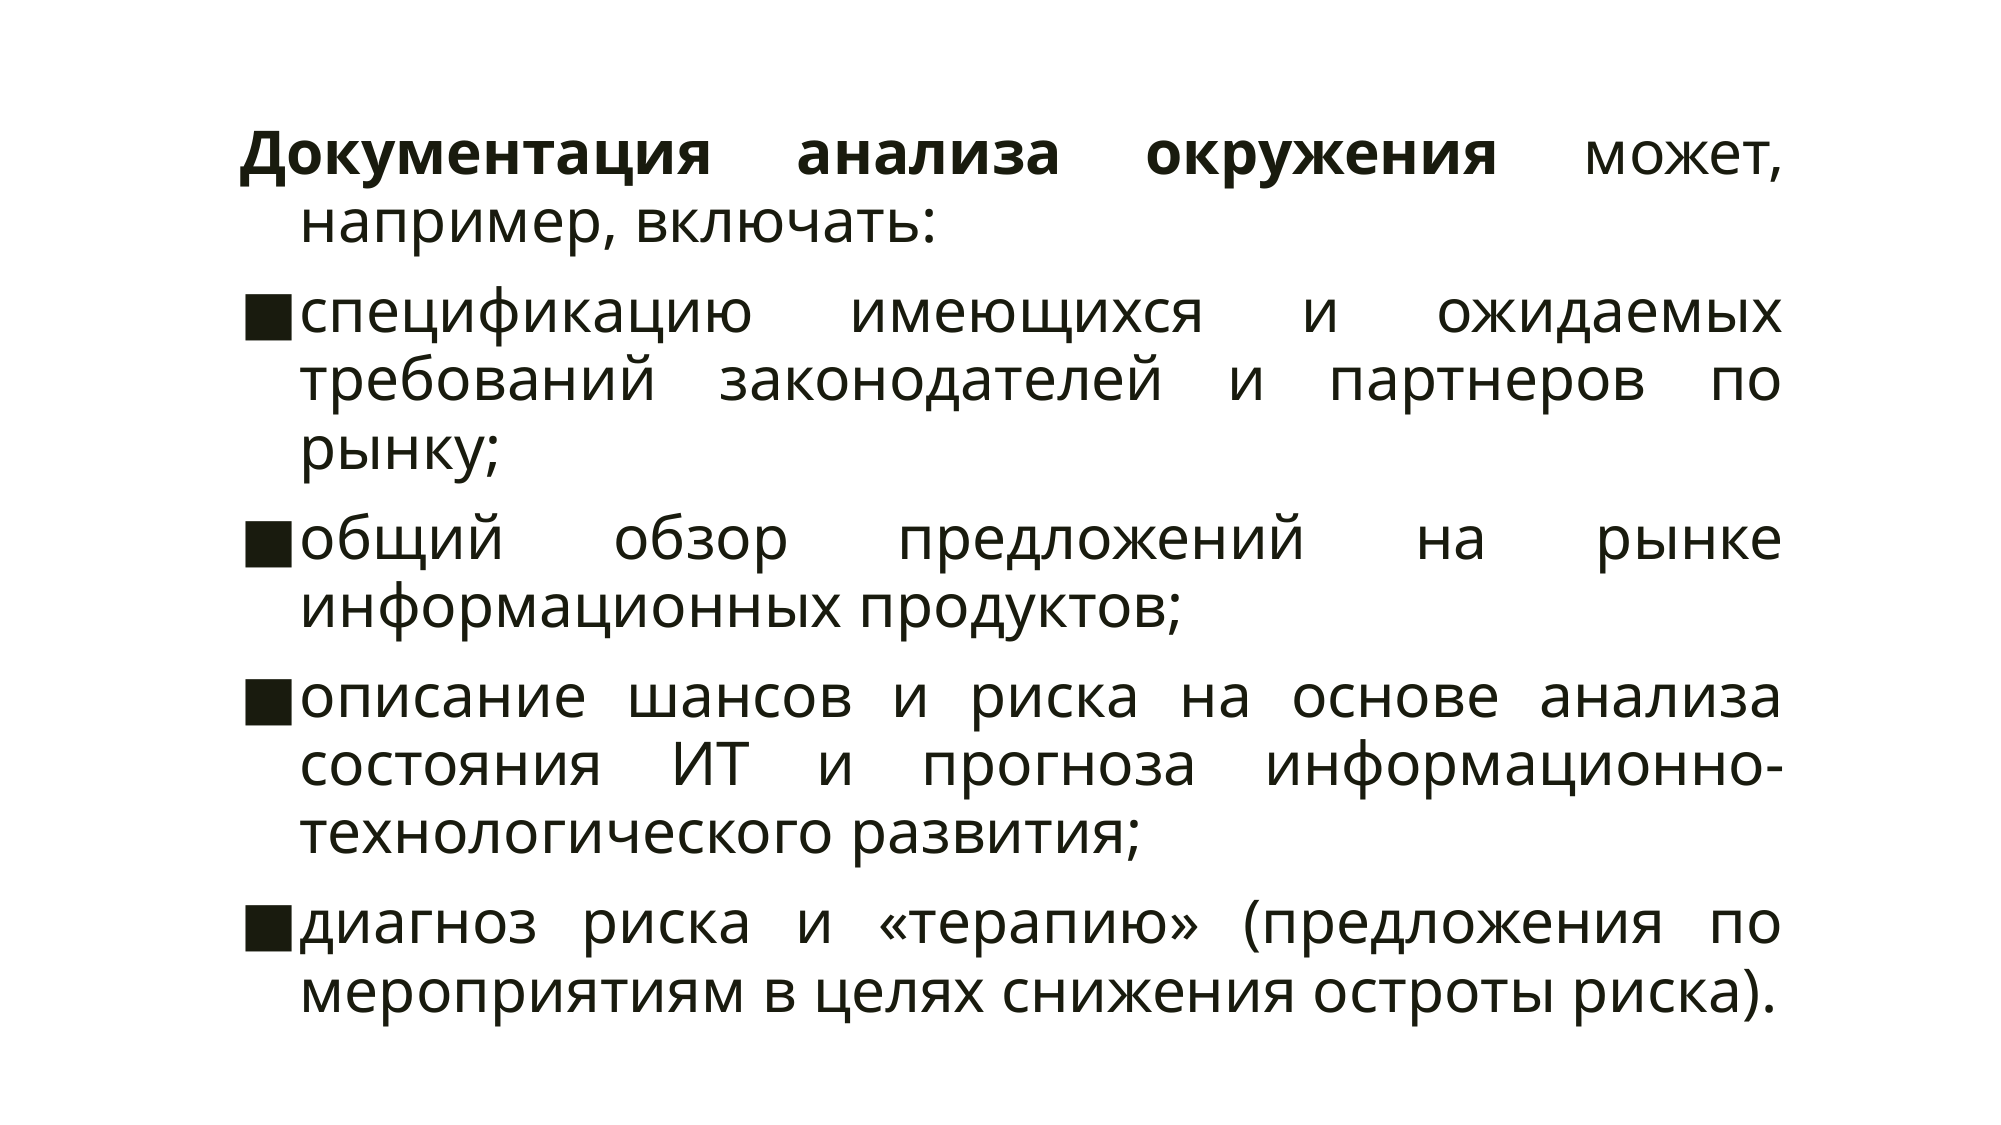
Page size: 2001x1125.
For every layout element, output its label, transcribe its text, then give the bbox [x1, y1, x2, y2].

list Документация анализа окружения может, например, включать: спецификацию имеющихся и ожидаемых требований законодателей и партнеров по рынку; общий обзор предложений на рынке информационных продуктов; описание шансов и риска на основе анализа состояния ИТ и прогноза информационно-технологического развития; диагноз риска и «терапию» (предложения по мероприятиям в целях снижения остроты риска). [225, 112, 1800, 1060]
